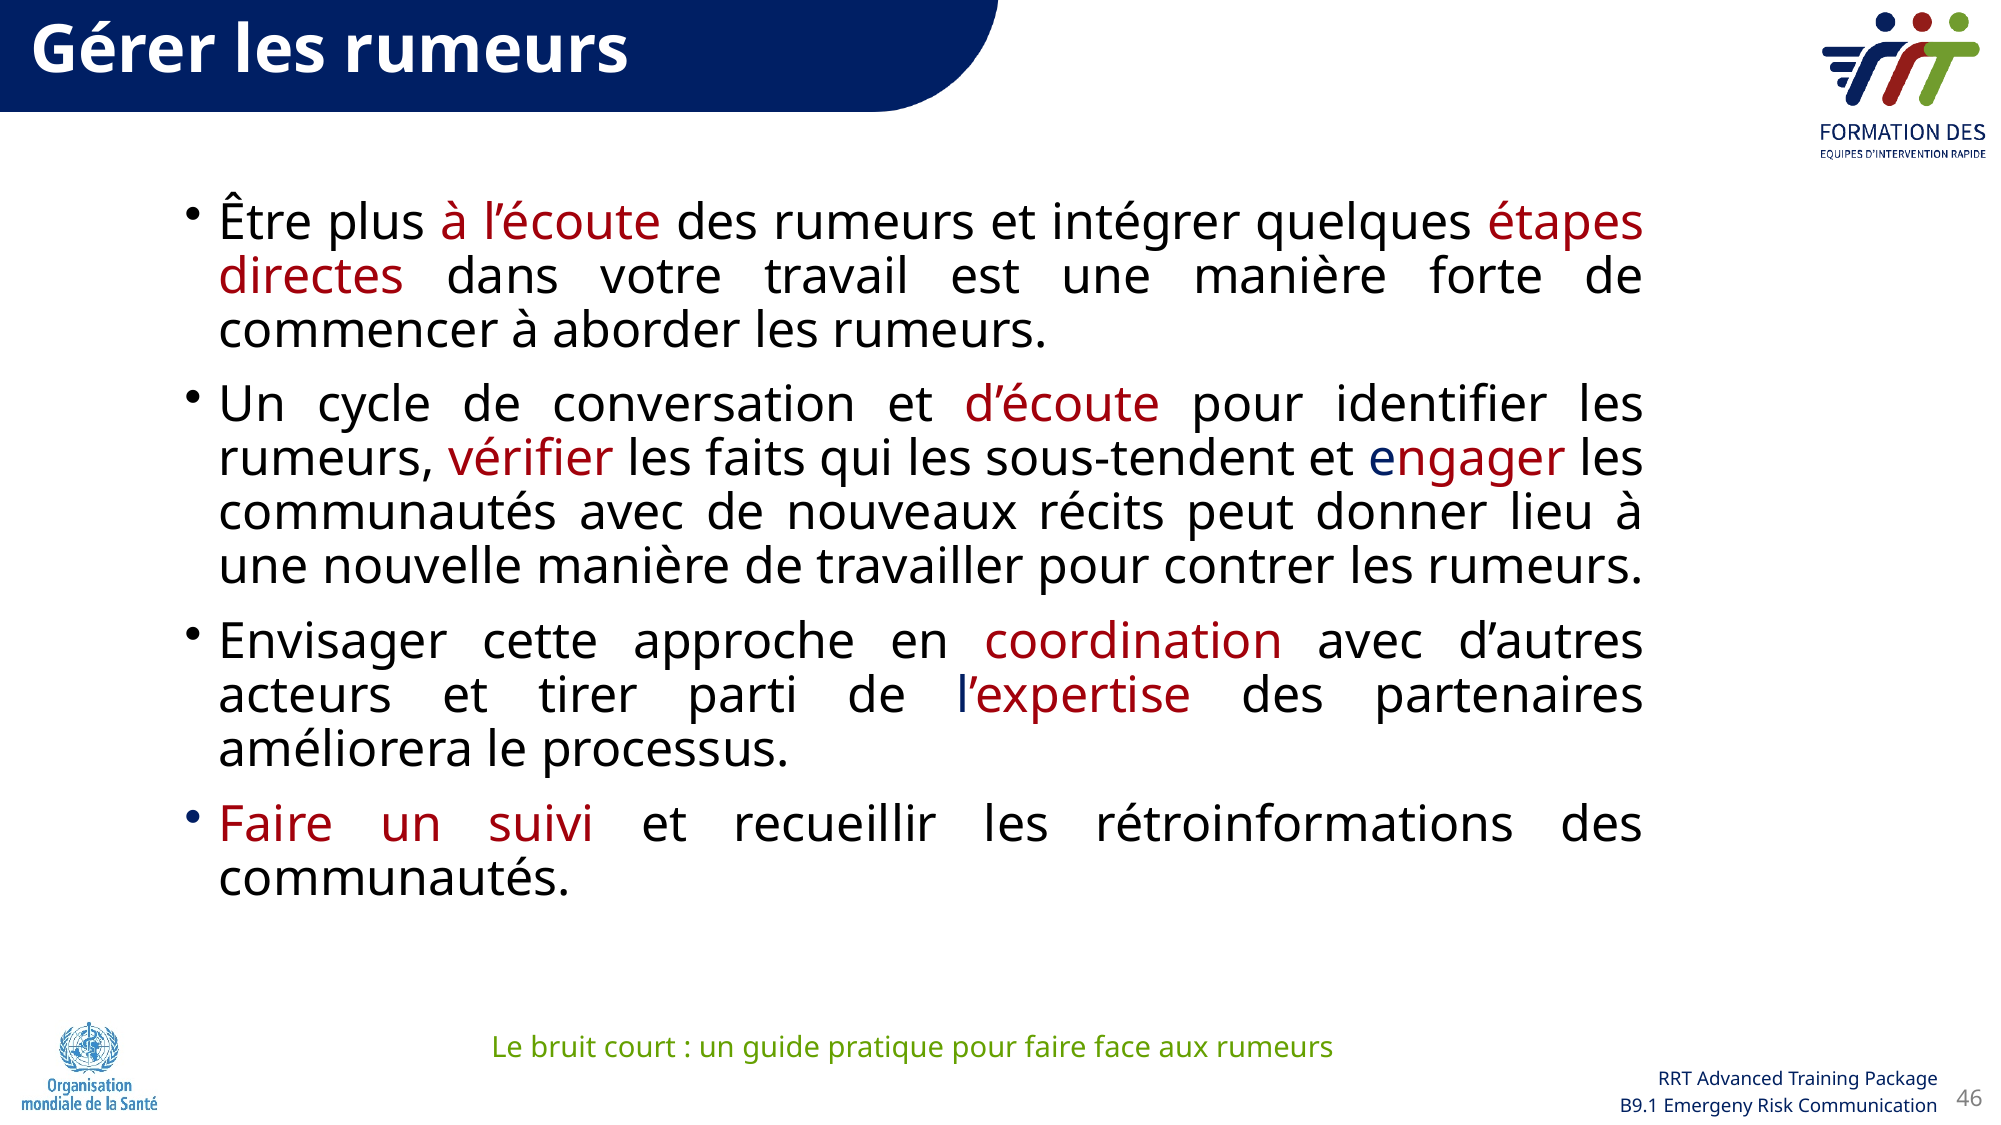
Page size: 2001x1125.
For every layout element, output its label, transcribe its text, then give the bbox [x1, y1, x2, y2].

text_box Le bruit court : un guide pratique pour faire face aux rumeurs [464, 1020, 1361, 1071]
text_box Gérer les rumeurs [22, 0, 1401, 104]
list Être plus à l’écoute des rumeurs et intégrer quelques étapes directes dans votre travail est une manière forte de commencer à aborder les rumeurs. Un cycle de conversation et d’écoute pour identifier les rumeurs, vérifier les faits qui les sous-tendent et engager les communautés avec de nouveaux récits peut donner lieu à une nouvelle manière de travailler pour contrer les rumeurs. Envisager cette approche en coordination avec d’autres acteurs et tirer parti de l’expertise des partenaires améliorera le processus. Faire un suivi et recueillir les rétroinformations des communautés. [173, 187, 1653, 916]
picture [20, 1020, 158, 1111]
picture [0, 0, 999, 112]
picture [1820, 11, 1986, 160]
